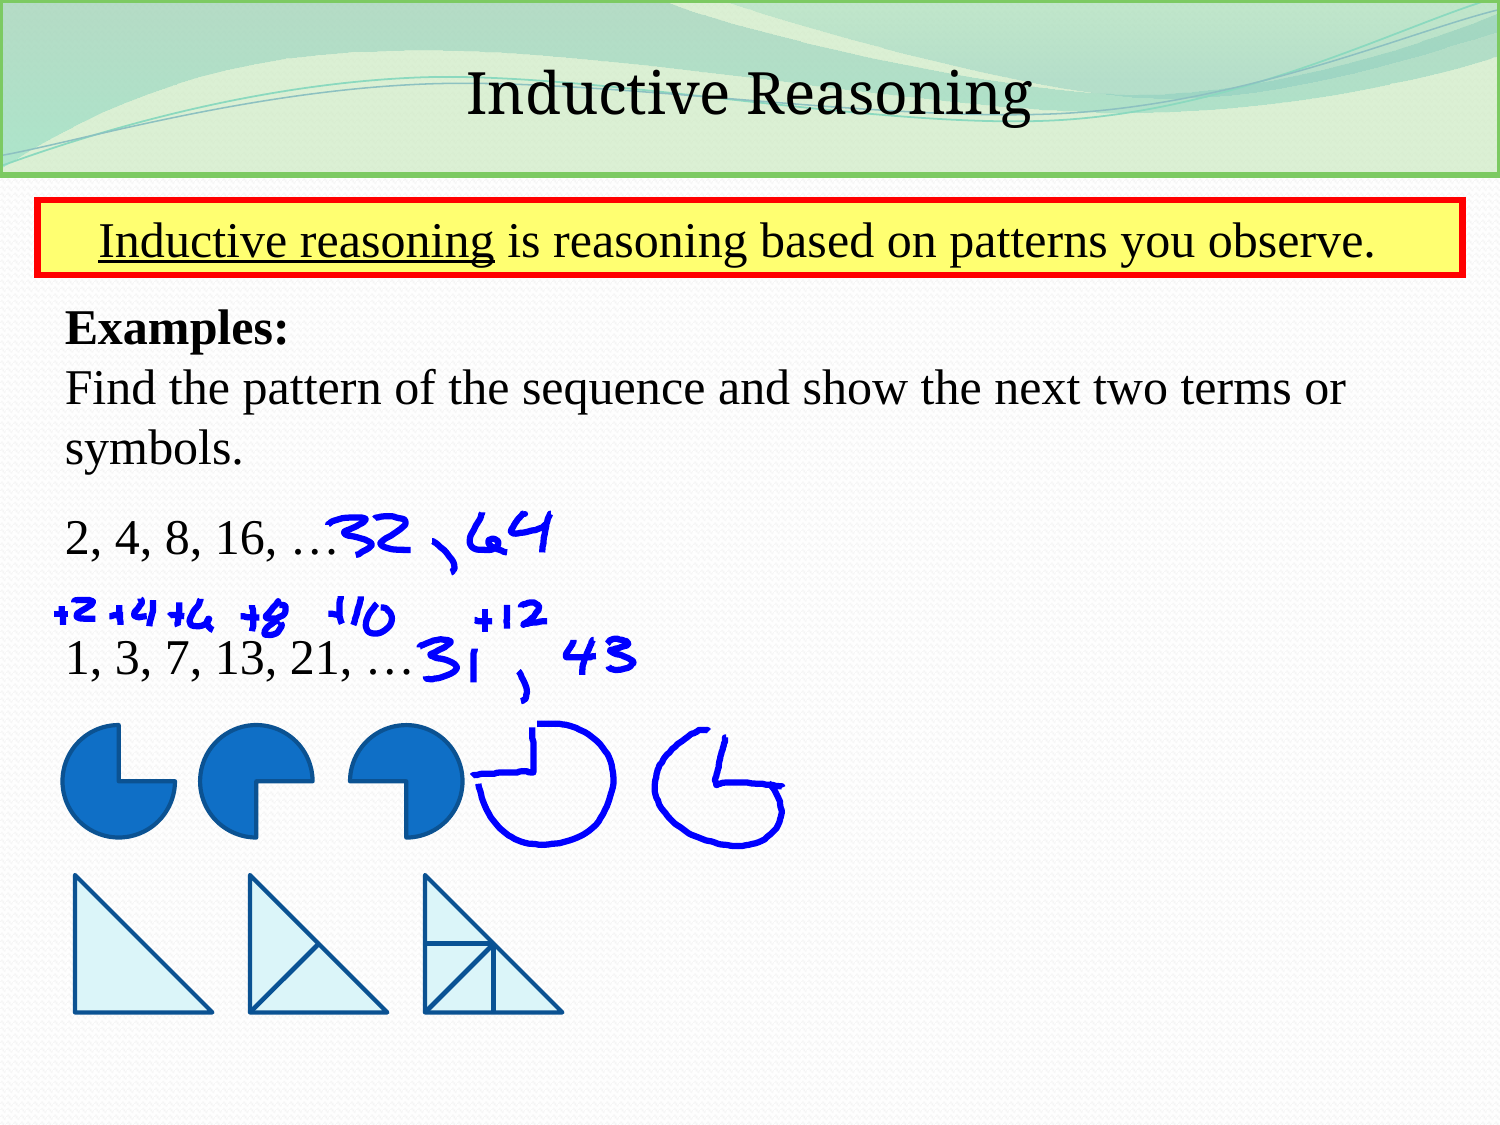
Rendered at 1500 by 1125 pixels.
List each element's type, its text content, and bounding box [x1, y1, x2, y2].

text_box [510, 512, 545, 535]
text_box [588, 652, 596, 659]
text_box [723, 736, 784, 788]
text_box [338, 596, 342, 614]
text_box [328, 612, 343, 616]
text_box [327, 516, 373, 556]
text_box [240, 615, 260, 619]
text_box [338, 616, 343, 624]
text_box [373, 515, 411, 551]
text_box Inductive Reasoning [0, 49, 1500, 134]
text_box Examples: Find the pattern of the sequence and show the next two terms or symbols. 2, 4, 8, 16, … 1, 3, 7, 13, 21, … [50, 287, 1438, 693]
text_box Inductive reasoning is reasoning based on patterns you observe. [37, 199, 1463, 275]
text_box [472, 648, 476, 683]
text_box [60, 722, 178, 840]
text_box [541, 512, 551, 553]
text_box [249, 874, 388, 1013]
text_box [177, 602, 181, 614]
text_box [352, 596, 362, 626]
text_box [418, 638, 458, 681]
text_box [73, 599, 96, 620]
text_box [468, 512, 508, 554]
text_box [263, 619, 283, 636]
text_box [654, 729, 783, 847]
text_box [72, 873, 215, 1015]
text_box [347, 722, 465, 840]
text_box [148, 600, 154, 627]
text_box [565, 639, 587, 659]
text_box [188, 598, 214, 631]
text_box [477, 722, 615, 846]
text_box [520, 601, 548, 626]
text_box [133, 598, 147, 618]
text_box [424, 874, 563, 1013]
text_box [197, 722, 315, 840]
text_box [265, 600, 287, 620]
text_box [581, 639, 594, 675]
text_box [365, 603, 393, 635]
text_box [606, 637, 635, 671]
text_box [471, 727, 532, 777]
text_box [517, 670, 528, 702]
text_box [432, 540, 456, 574]
